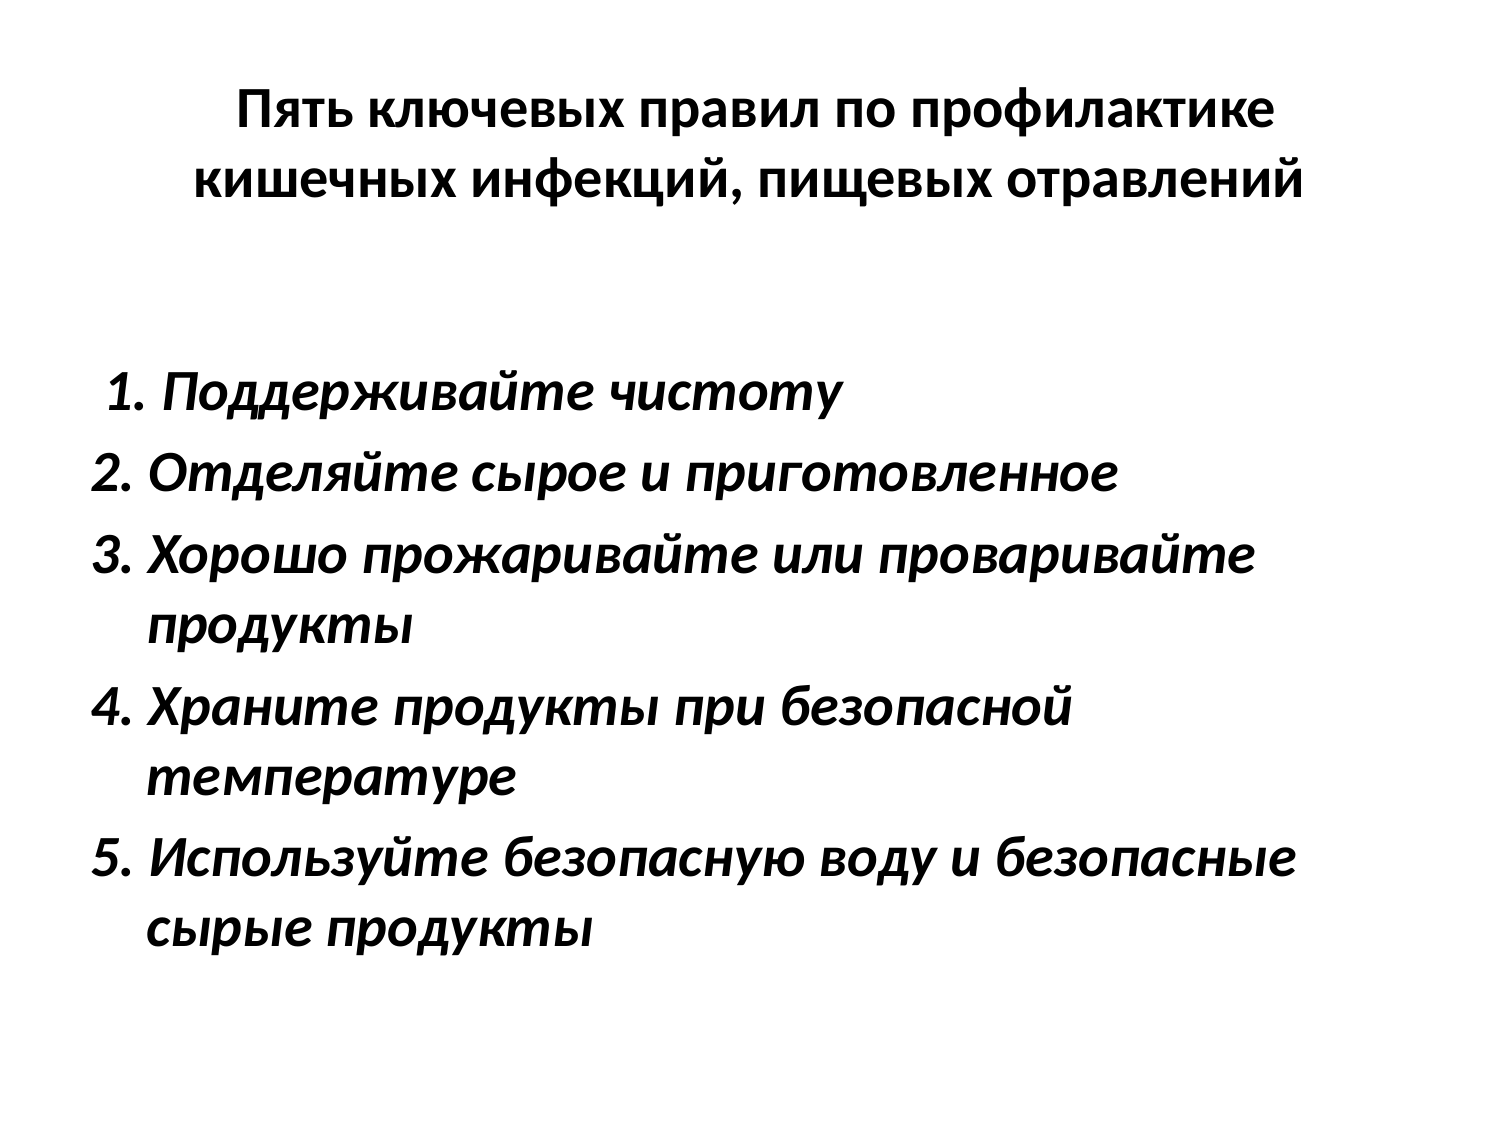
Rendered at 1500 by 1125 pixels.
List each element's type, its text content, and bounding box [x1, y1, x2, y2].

title Пять ключевых правил по профилактике кишечных инфекций, пищевых отравлений [75, 45, 1425, 233]
list 1. Поддерживайте чистоту 2. Отделяйте сырое и приготовленное 3. Хорошо прожаривайте или проваривайте продукты 4. Храните продукты при безопасной температуре 5. Используйте безопасную воду и безопасные сырые продукты [75, 262, 1425, 1005]
